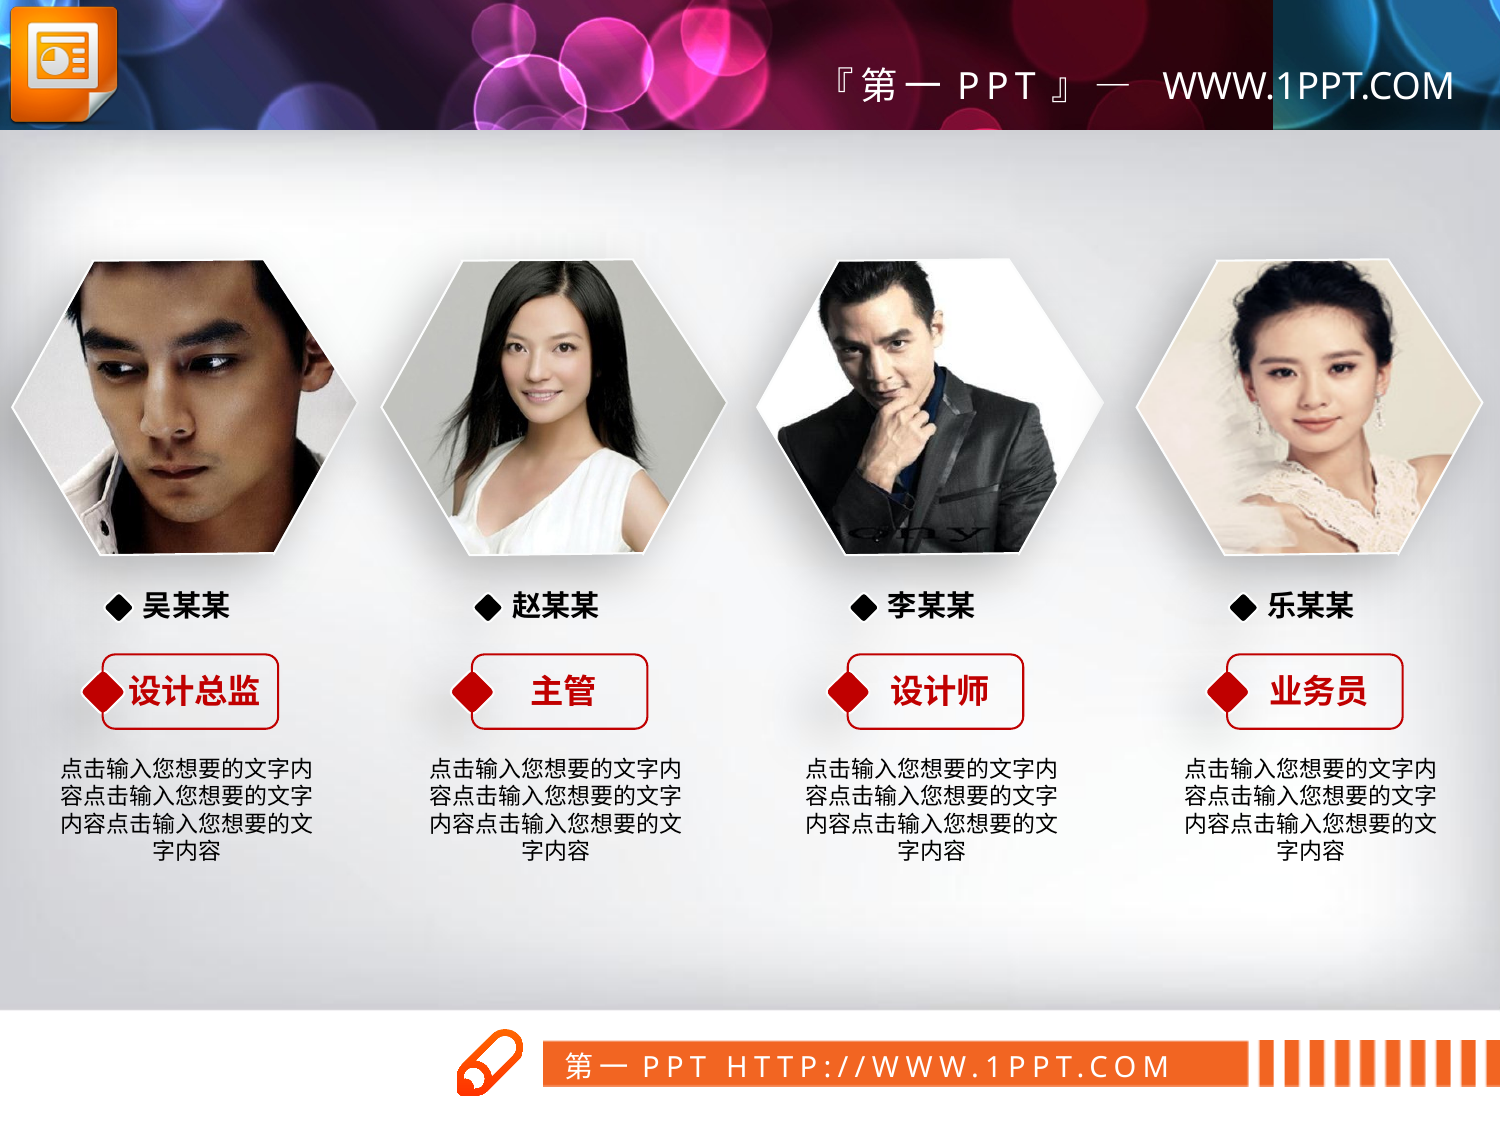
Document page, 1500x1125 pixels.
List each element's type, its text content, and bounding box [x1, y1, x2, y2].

text_box [1136, 259, 1483, 556]
text_box [381, 259, 722, 556]
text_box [830, 654, 1024, 729]
picture [543, 1040, 1500, 1087]
text_box 点击输入您想要的文字内容点击输入您想要的文字内容点击输入您想要的文字内容 [1183, 754, 1439, 904]
text_box [12, 259, 348, 556]
text_box 点击输入您想要的文字内容点击输入您想要的文字内容点击输入您想要的文字内容 [804, 754, 1060, 904]
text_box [107, 586, 255, 629]
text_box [1231, 586, 1380, 629]
picture [0, 0, 1500, 1012]
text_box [455, 654, 648, 729]
text_box [757, 259, 1100, 556]
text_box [852, 586, 1001, 629]
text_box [85, 654, 279, 729]
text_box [476, 586, 625, 629]
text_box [1210, 654, 1403, 729]
text_box 点击输入您想要的文字内容点击输入您想要的文字内容点击输入您想要的文字内容 [428, 754, 684, 904]
text_box 点击输入您想要的文字内容点击输入您想要的文字内容点击输入您想要的文字内容 [59, 754, 315, 904]
